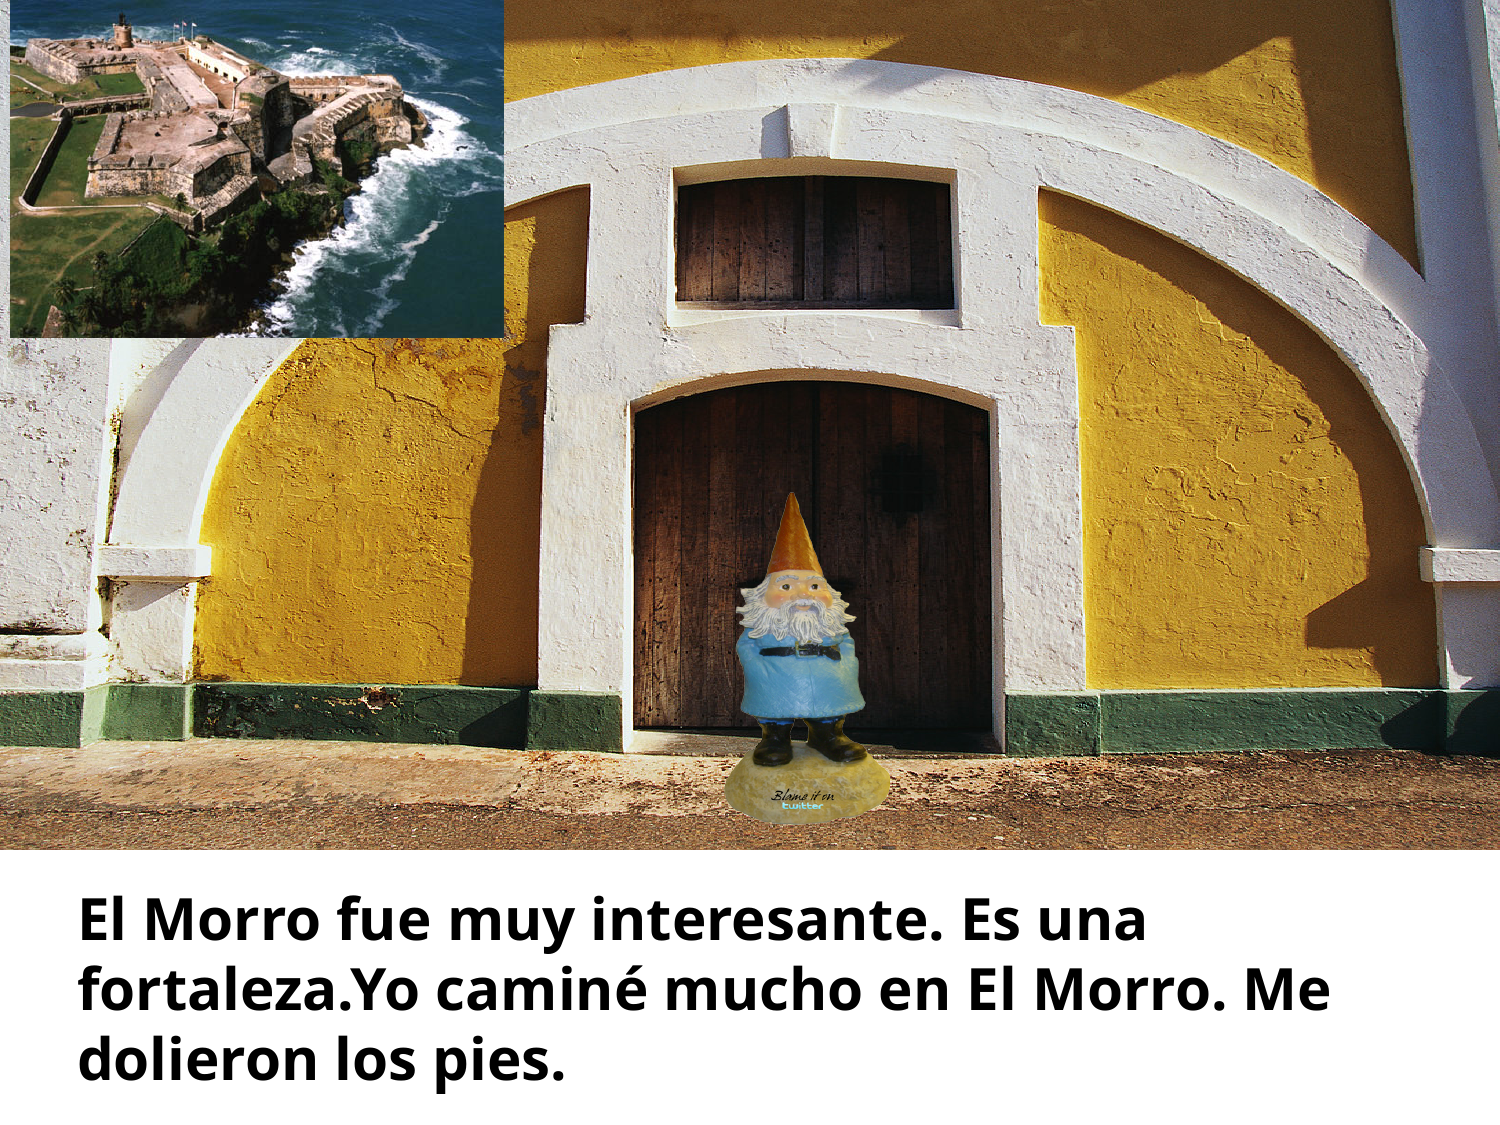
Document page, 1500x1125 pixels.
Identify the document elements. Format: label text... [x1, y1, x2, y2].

text_box El Morro fue muy interesante. Es una fortaleza.Yo caminé mucho en El Morro. Me dolieron los pies. [62, 875, 1425, 1100]
picture [0, 0, 1500, 851]
